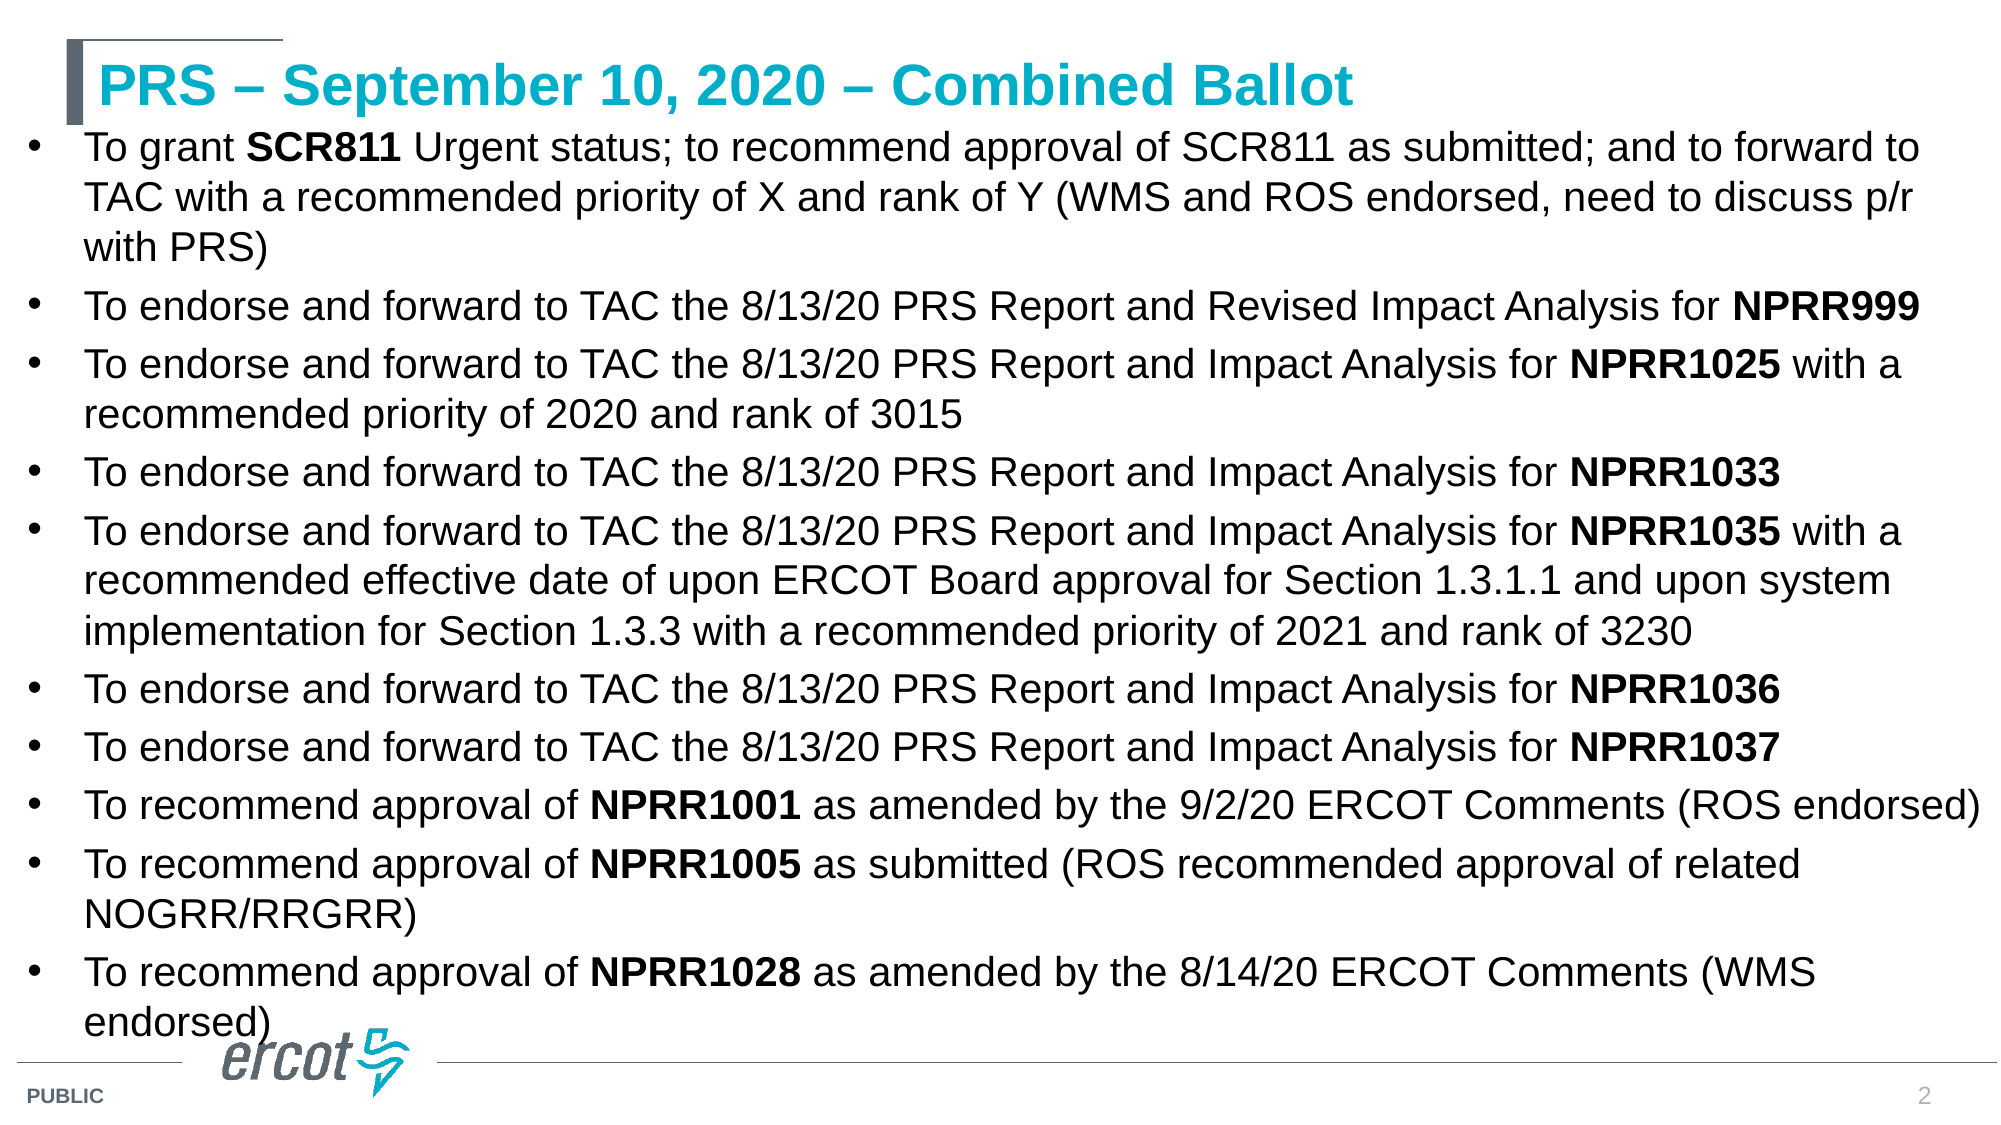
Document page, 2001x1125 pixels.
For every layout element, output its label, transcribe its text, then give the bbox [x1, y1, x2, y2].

slide_number 2 [1866, 1076, 1984, 1113]
title PRS – September 10, 2020 – Combined Ballot [83, 39, 1934, 112]
list To grant SCR811 Urgent status; to recommend approval of SCR811 as submitted; and to forward to TAC with a recommended priority of X and rank of Y (WMS and ROS endorsed, need to discuss p/r with PRS) To endorse and forward to TAC the 8/13/20 PRS Report and Revised Impact Analysis for NPRR999 To endorse and forward to TAC the 8/13/20 PRS Report and Impact Analysis for NPRR1025 with a recommended priority of 2020 and rank of 3015 To endorse and forward to TAC the 8/13/20 PRS Report and Impact Analysis for NPRR1033 To endorse and forward to TAC the 8/13/20 PRS Report and Impact Analysis for NPRR1035 with a recommended effective date of upon ERCOT Board approval for Section 1.3.1.1 and upon system implementation for Section 1.3.3 with a recommended priority of 2021 and rank of 3230 To endorse and forward to TAC the 8/13/20 PRS Report and Impact Analysis for NPRR1036 To endorse and forward to TAC the 8/13/20 PRS Report and Impact Analysis for NPRR1037 To recommend approval of NPRR1001 as amended by the 9/2/20 ERCOT Comments (ROS endorsed) To recommend approval of NPRR1005 as submitted (ROS recommended approval of related NOGRR/RRGRR) To recommend approval of NPRR1028 as amended by the 8/14/20 ERCOT Comments (WMS endorsed) [12, 112, 2000, 929]
picture [218, 1024, 413, 1100]
